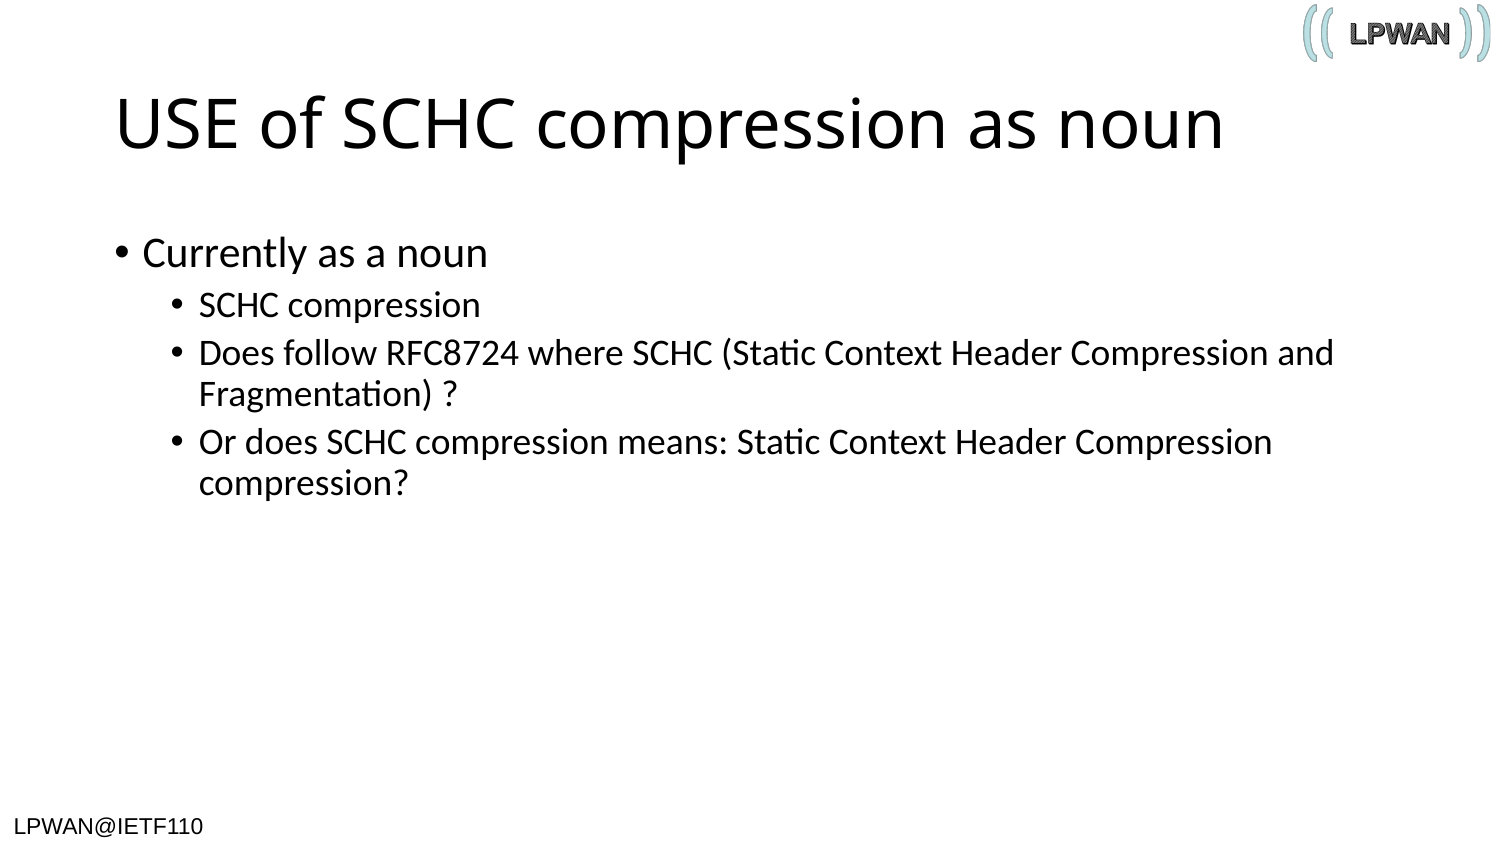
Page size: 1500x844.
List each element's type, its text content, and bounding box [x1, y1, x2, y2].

picture [1303, 4, 1491, 62]
title USE of SCHC compression as noun [103, 44, 1397, 208]
list Currently as a noun SCHC compression Does follow RFC8724 where SCHC (Static Context Header Compression and Fragmentation) ? Or does SCHC compression means: Static Context Header Compression compression? [103, 224, 1397, 760]
